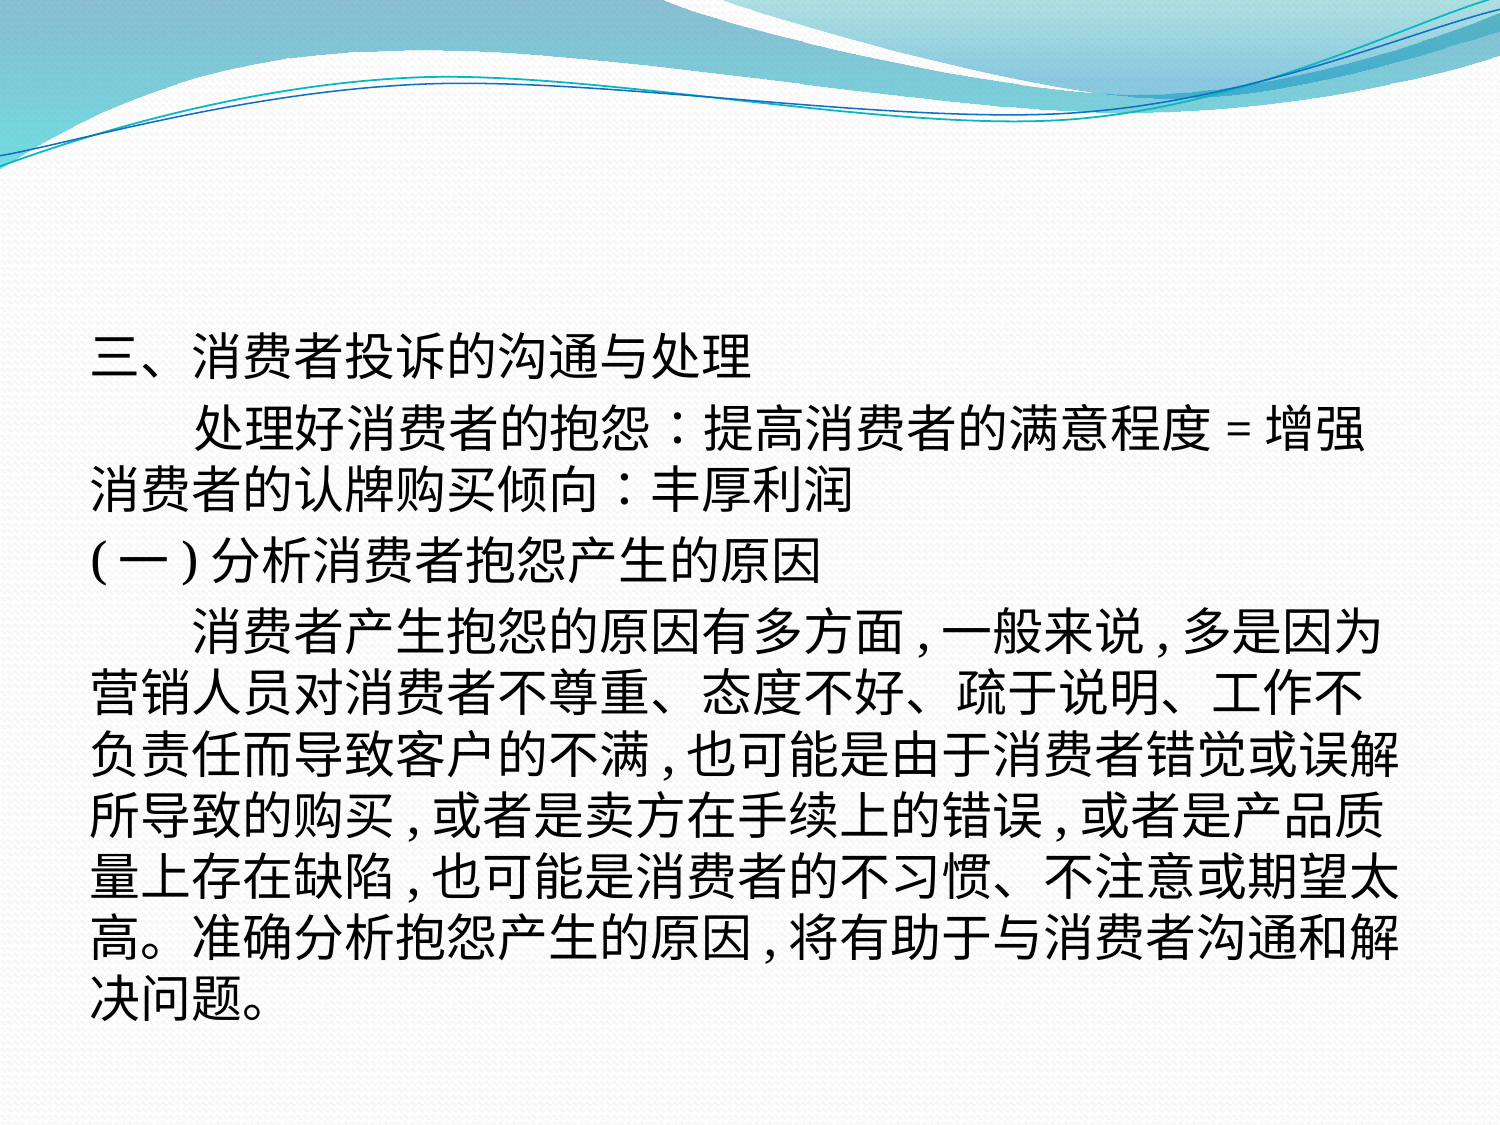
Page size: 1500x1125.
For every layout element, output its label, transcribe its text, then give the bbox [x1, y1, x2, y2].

list 三、消费者投诉的沟通与处理 处理好消费者的抱怨∶提高消费者的满意程度=增强消费者的认牌购买倾向∶丰厚利润 (一)分析消费者抱怨产生的原因 消费者产生抱怨的原因有多方面,一般来说,多是因为营销人员对消费者不尊重、态度不好、疏于说明、工作不负责任而导致客户的不满,也可能是由于消费者错觉或误解所导致的购买,或者是卖方在手续上的错误,或者是产品质量上存在缺陷,也可能是消费者的不习惯、不注意或期望太高。准确分析抱怨产生的原因,将有助于与消费者沟通和解决问题。 [75, 317, 1425, 1038]
